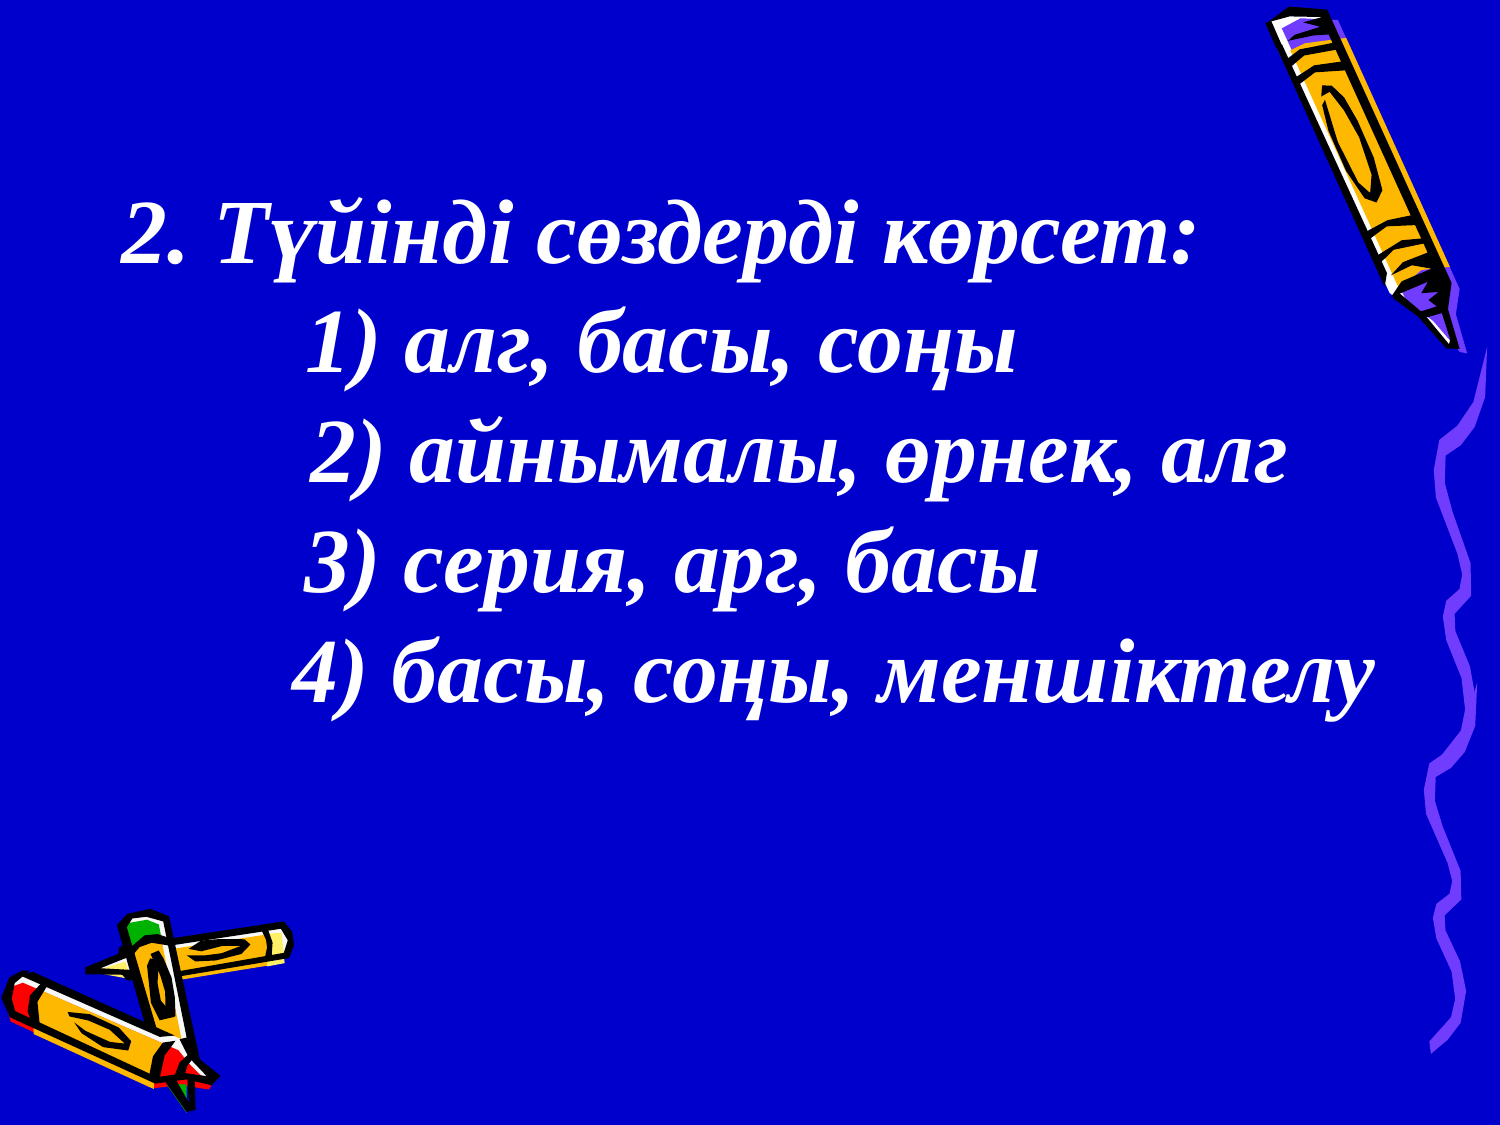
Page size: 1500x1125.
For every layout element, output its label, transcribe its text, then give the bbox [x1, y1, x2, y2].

text_box 2. Түйінді сөздерді көрсет: 1) алг, басы, соңы 2) айнымалы, өрнек, алг 3) серия, арг, басы 4) басы, соңы, меншіктелу [0, 163, 1500, 839]
